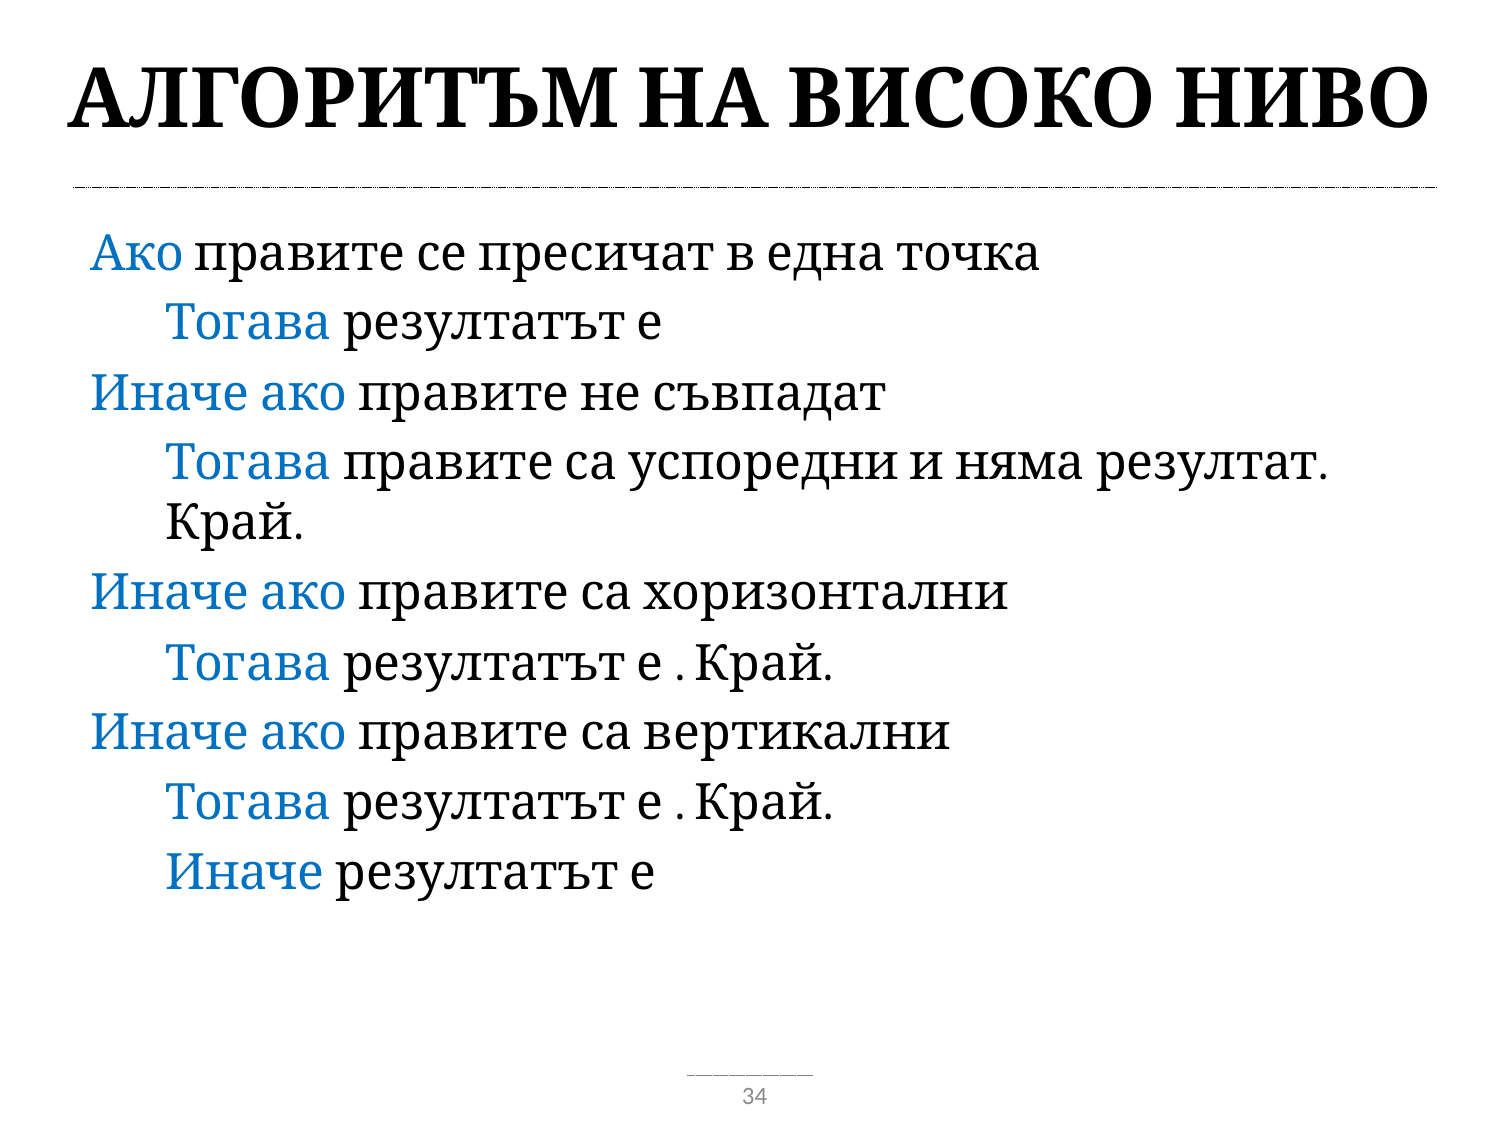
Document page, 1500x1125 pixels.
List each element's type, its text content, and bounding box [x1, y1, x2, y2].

slide_number 34 [579, 1065, 930, 1125]
title Алгоритъм на високо ниво [0, 0, 1500, 188]
